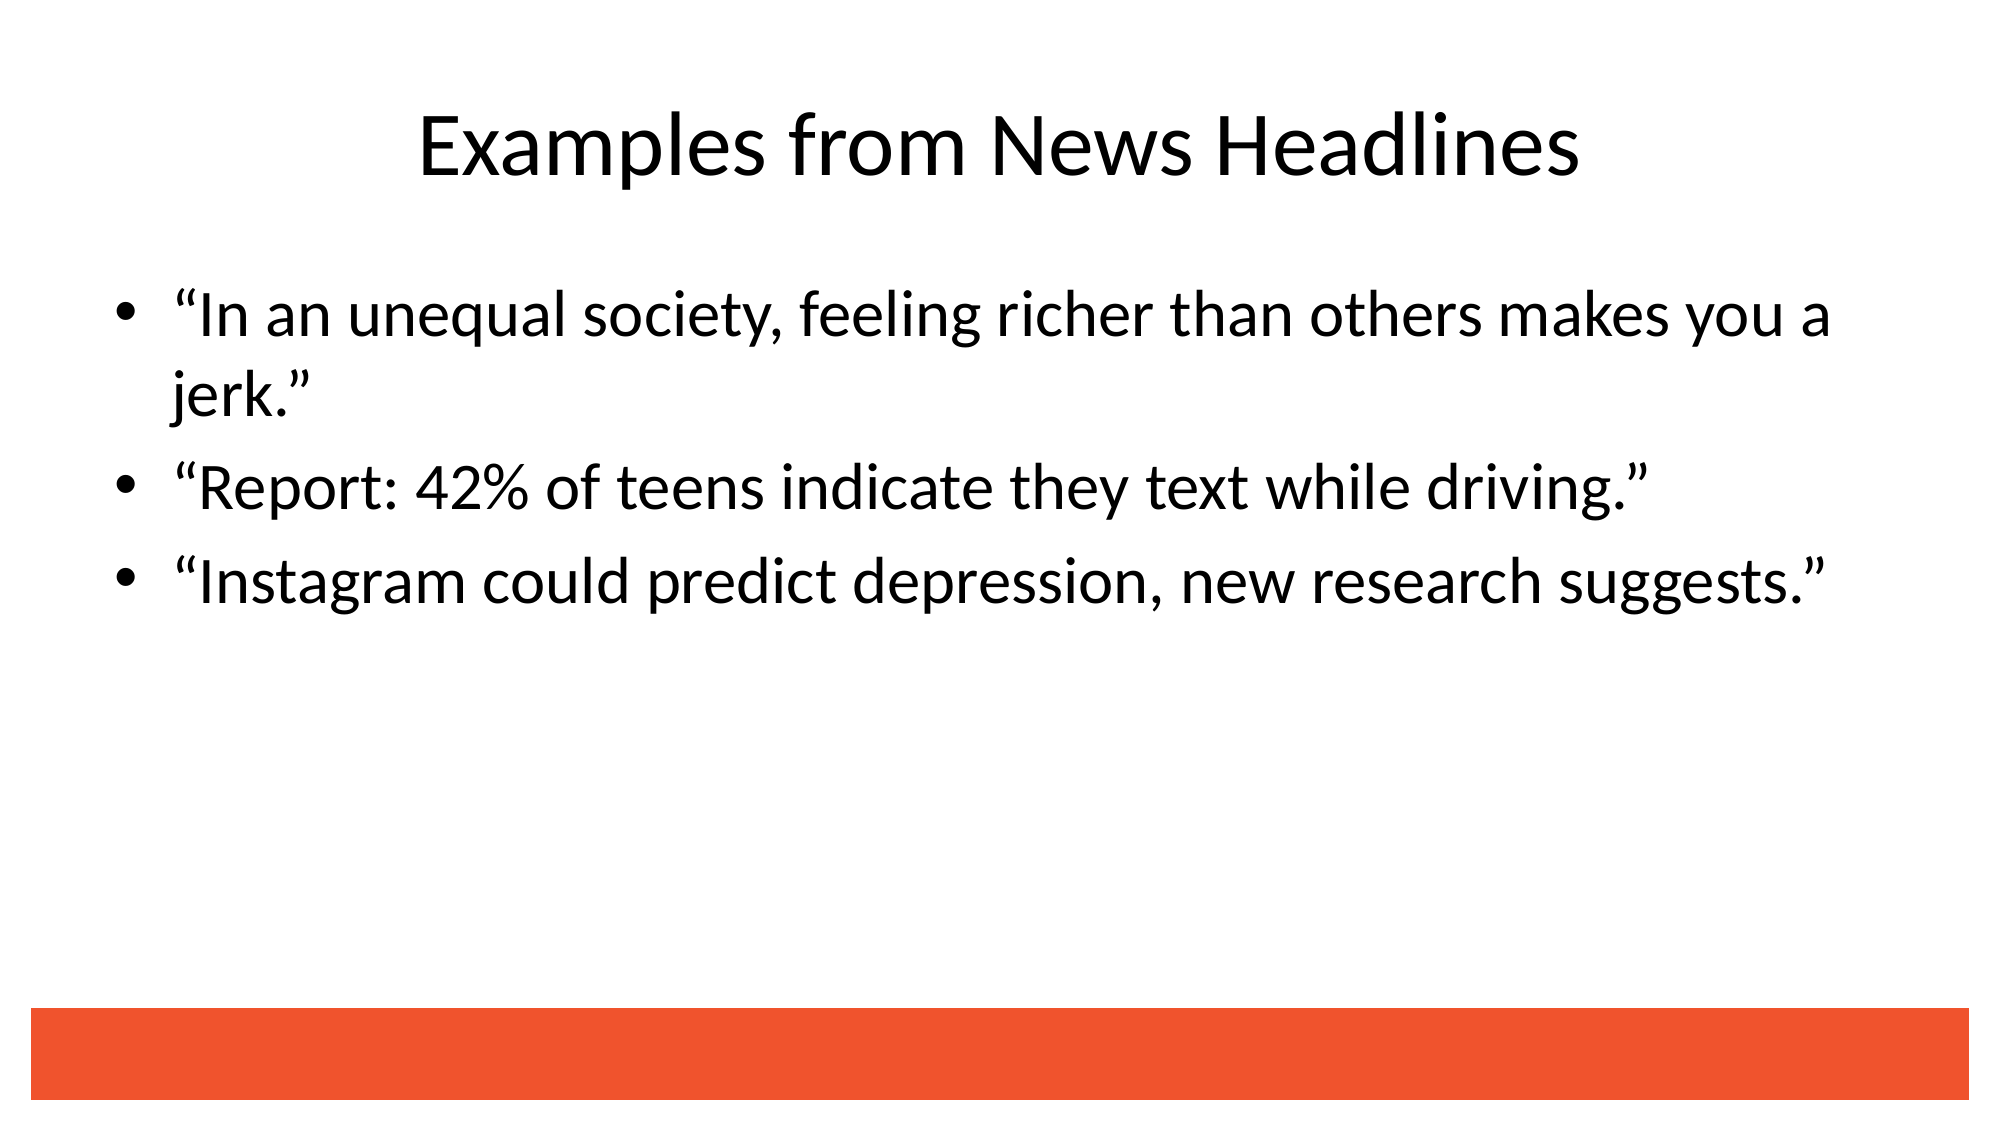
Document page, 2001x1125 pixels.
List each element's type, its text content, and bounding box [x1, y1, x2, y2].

title Examples from News Headlines [99, 45, 1900, 233]
list “In an unequal society, feeling richer than others makes you a jerk.” “Report: 42% of teens indicate they text while driving.” “Instagram could predict depression, new research suggests.” [99, 262, 1900, 1005]
